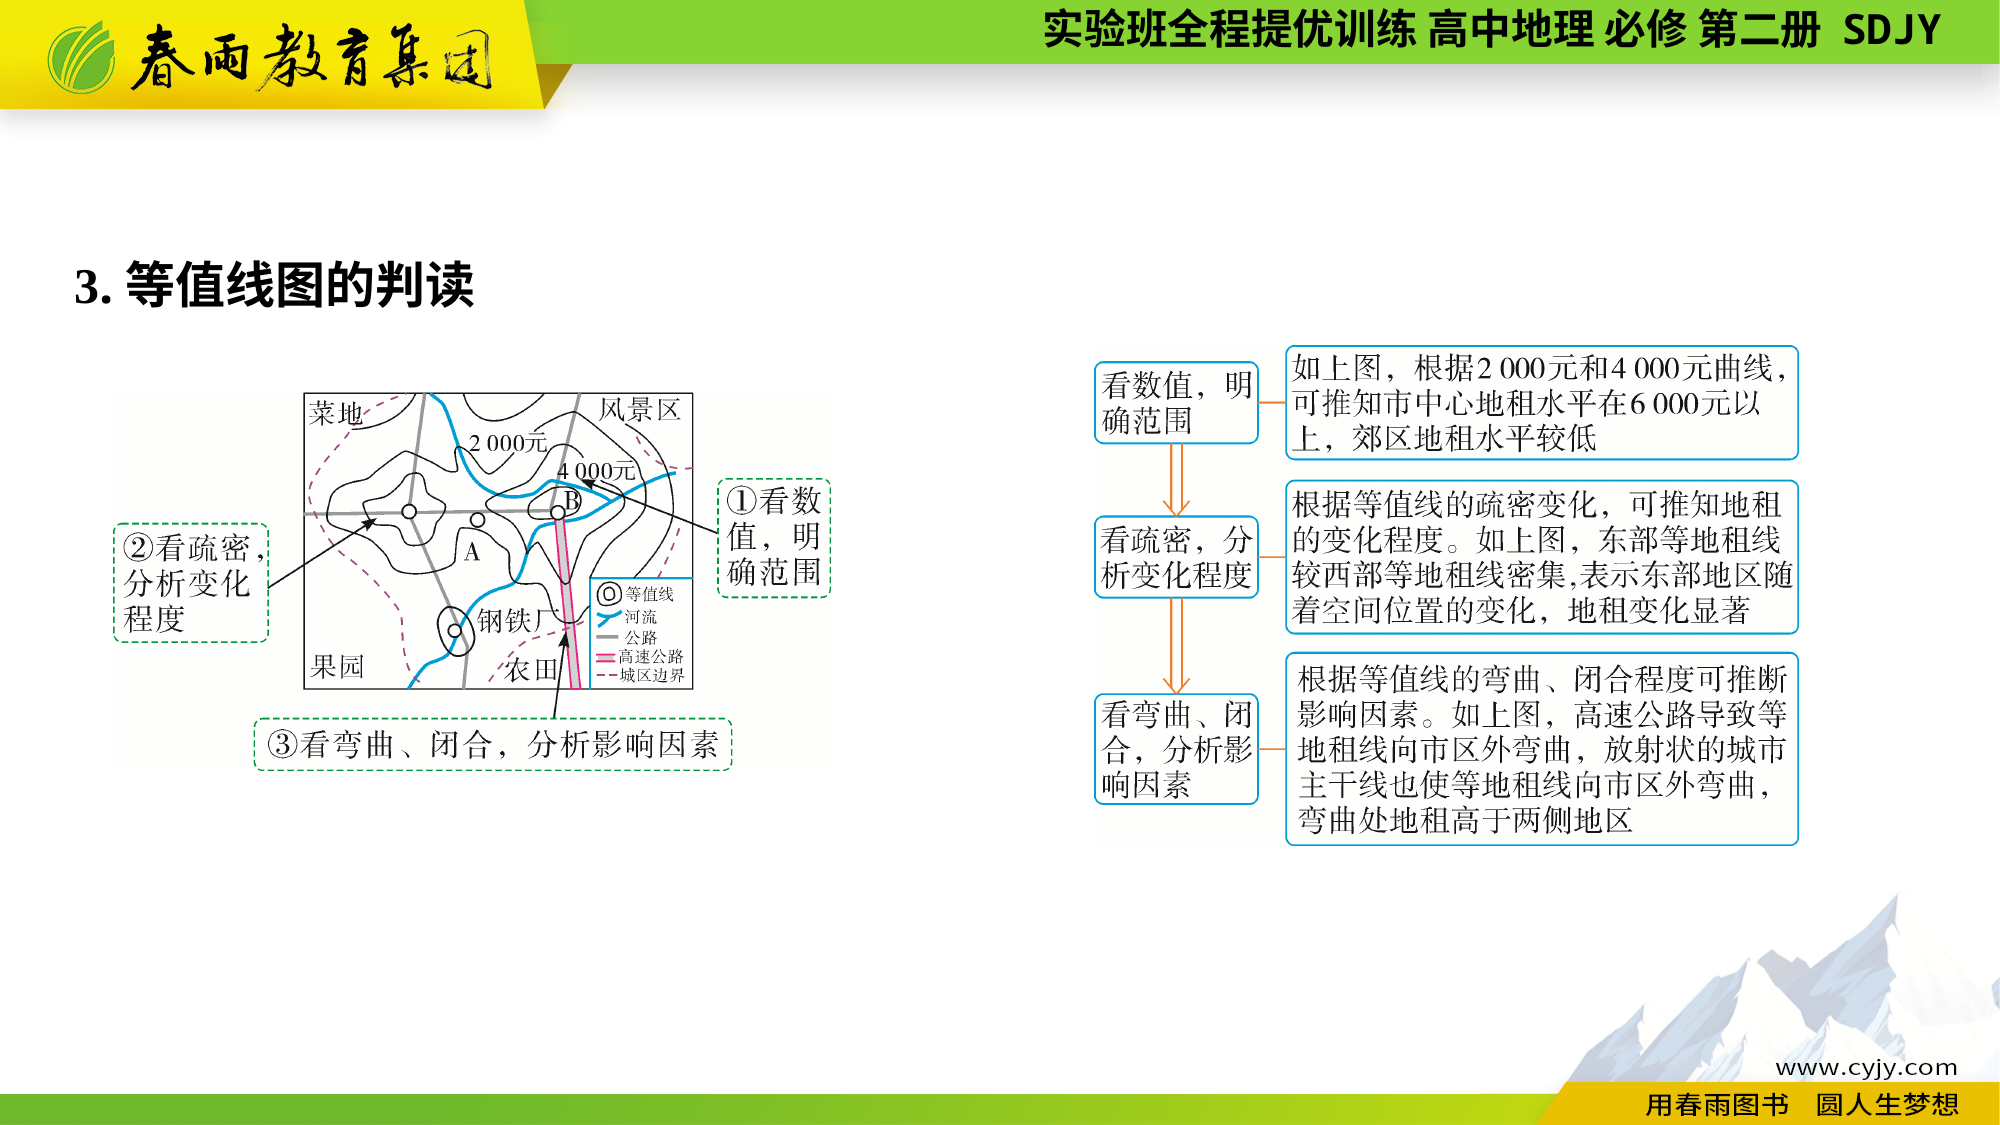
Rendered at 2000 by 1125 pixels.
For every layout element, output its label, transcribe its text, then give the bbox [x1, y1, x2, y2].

list 3.等值线图的判读 [59, 215, 1944, 311]
picture [0, 0, 2000, 1125]
